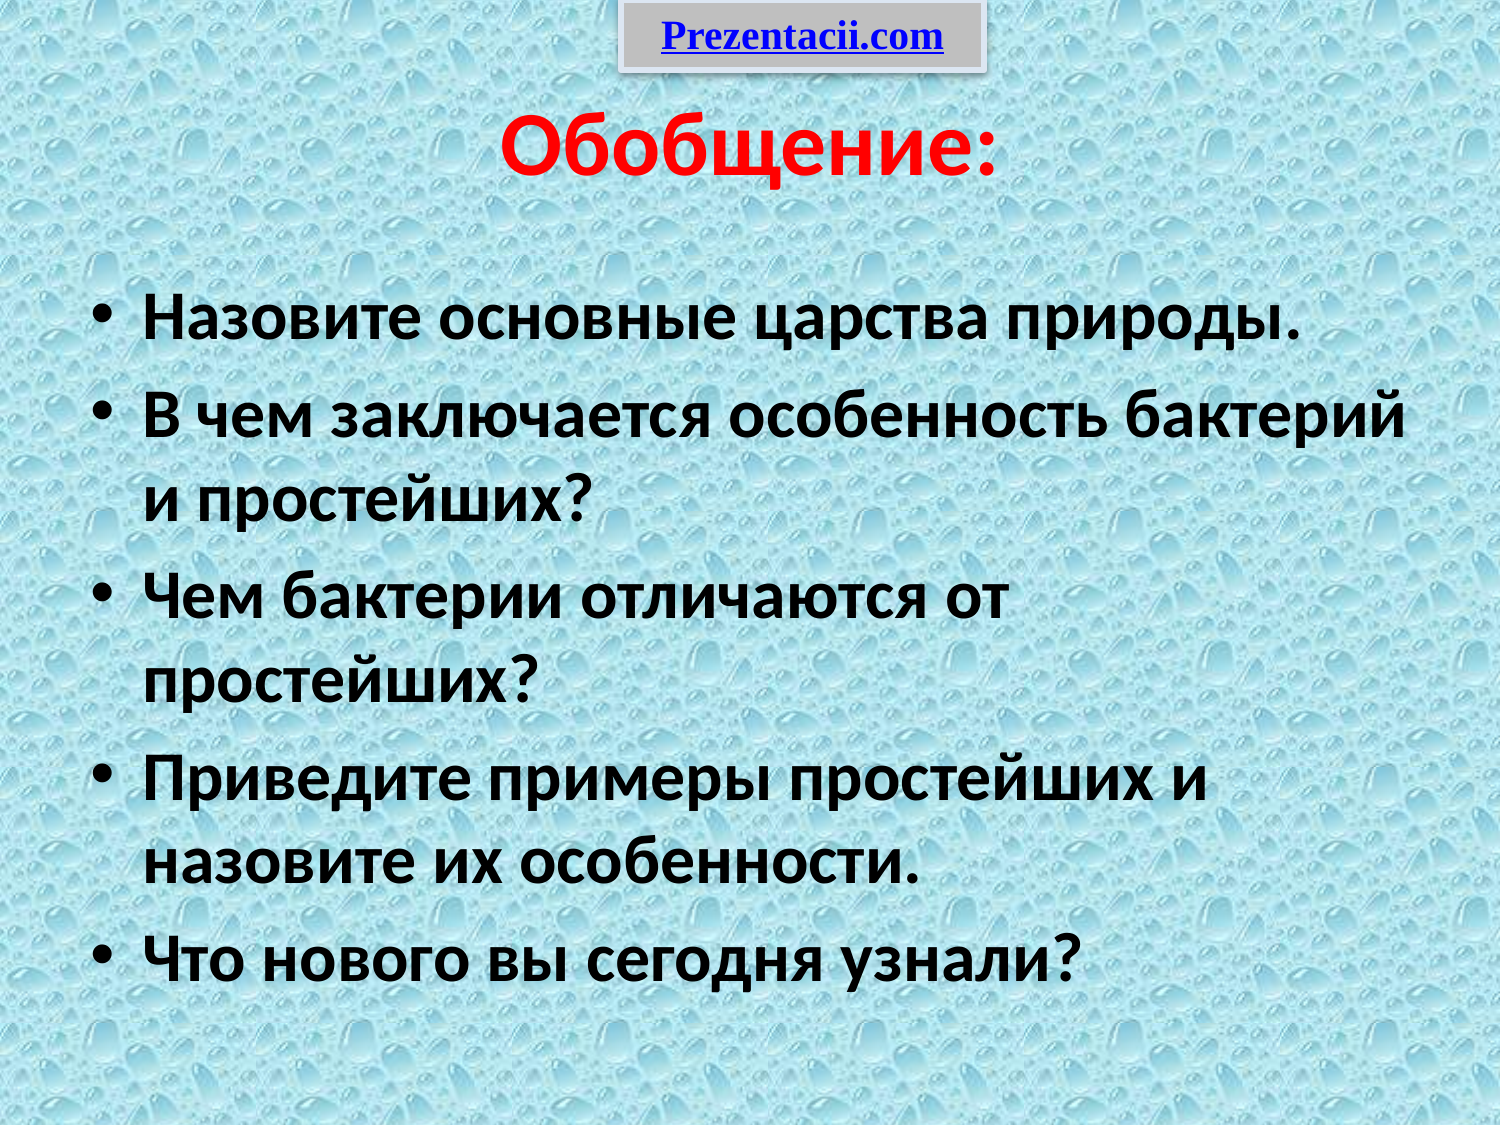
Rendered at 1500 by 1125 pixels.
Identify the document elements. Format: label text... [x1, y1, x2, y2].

text_box Prezentacii.com [618, 0, 987, 73]
list Назовите основные царства природы. В чем заключается особенность бактерий и простейших? Чем бактерии отличаются от простейших? Приведите примеры простейших и назовите их особенности. Что нового вы сегодня узнали? [74, 262, 1426, 1006]
picture [0, 0, 1500, 1125]
title Обобщение: [74, 44, 1426, 233]
